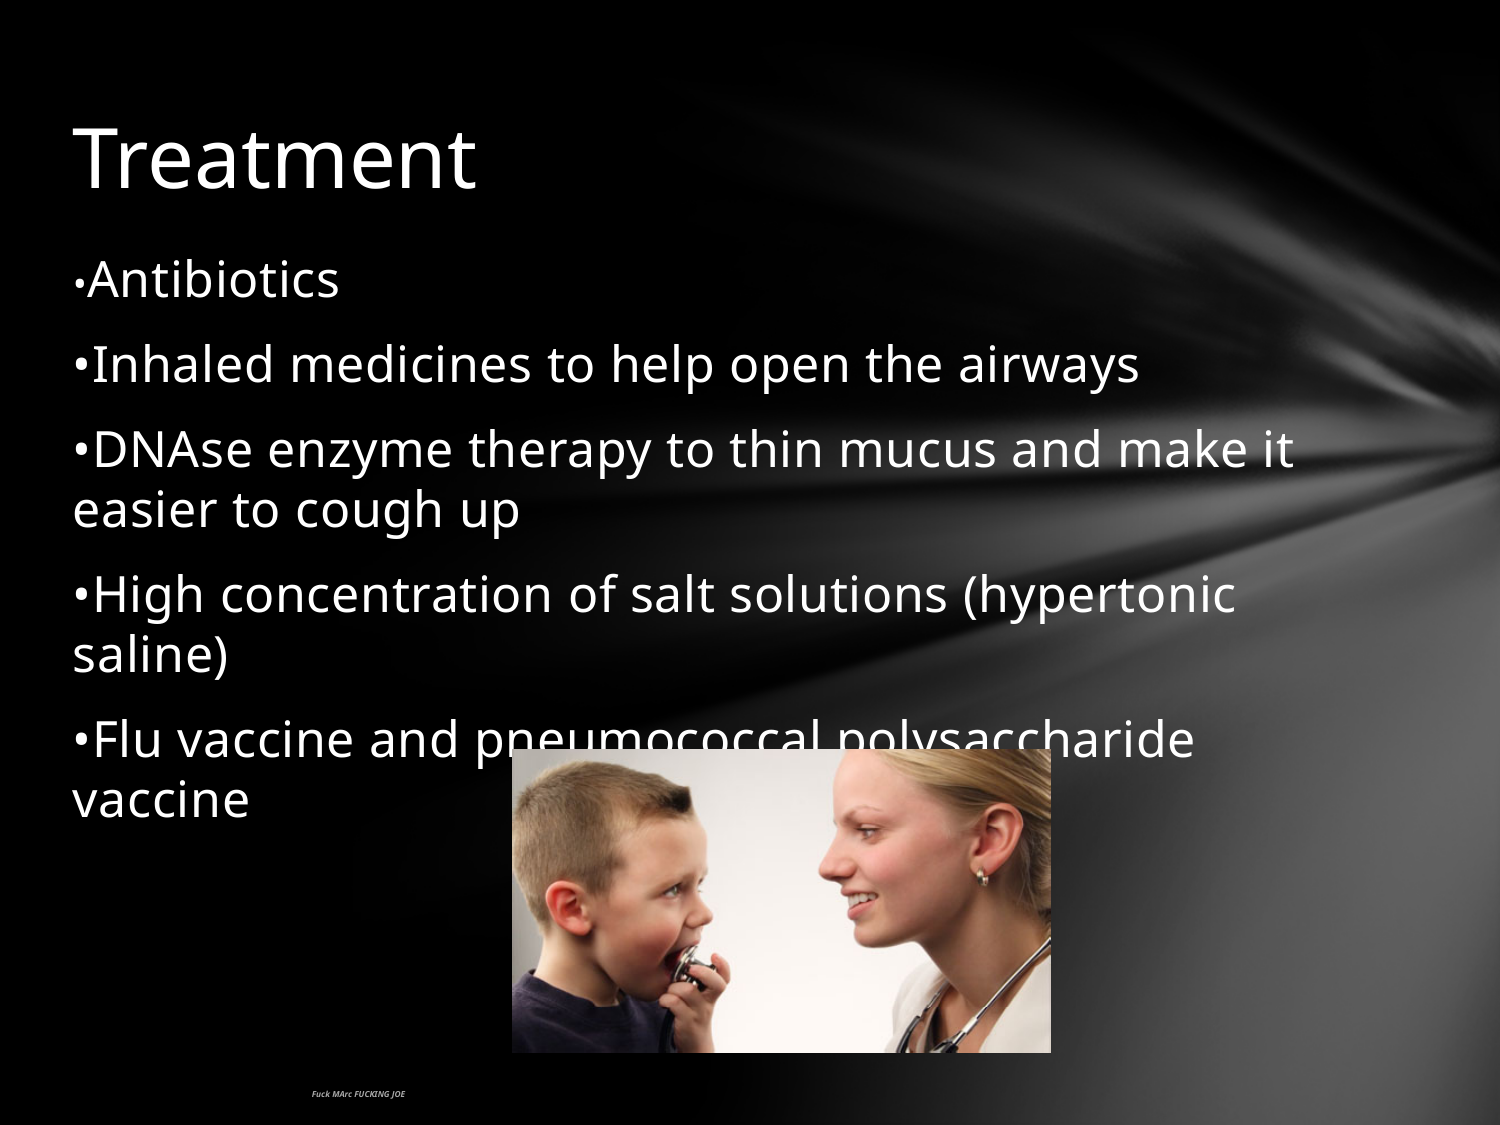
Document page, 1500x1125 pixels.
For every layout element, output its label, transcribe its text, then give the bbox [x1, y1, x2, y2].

title Treatment [57, 37, 1318, 213]
footer Fuck MArc FUCKING JOE [296, 1073, 968, 1115]
list •Antibiotics •Inhaled medicines to help open the airways •DNAse enzyme therapy to thin mucus and make it easier to cough up •High concentration of salt solutions (hypertonic saline) •Flu vaccine and pneumococcal polysaccharide vaccine [57, 239, 1318, 1015]
picture [512, 749, 1051, 1053]
